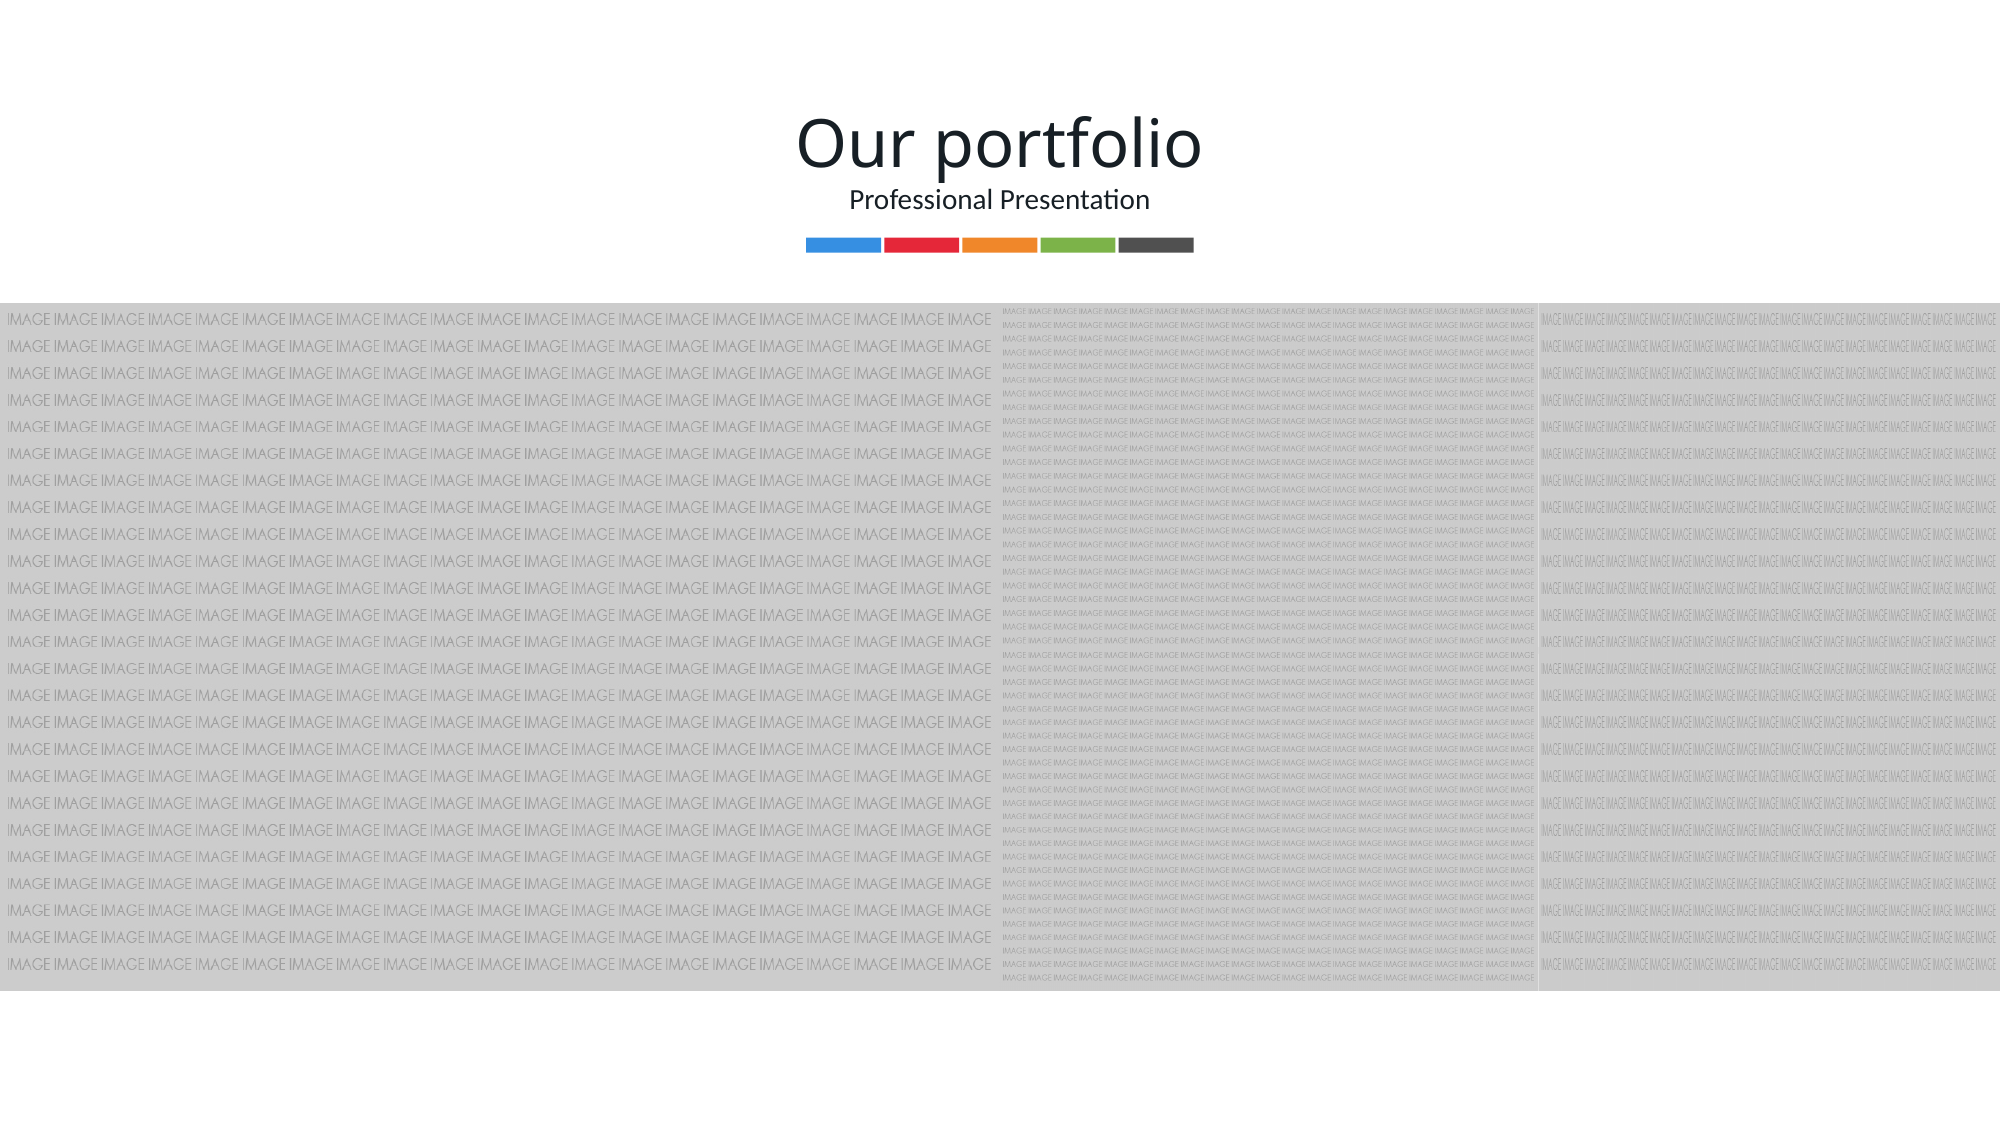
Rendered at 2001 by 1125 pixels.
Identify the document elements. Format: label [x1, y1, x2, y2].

text_box [999, 303, 1538, 646]
text_box [999, 646, 1538, 992]
text_box [1538, 303, 2000, 992]
text_box [0, 303, 999, 992]
text_box [0, 93, 2000, 253]
